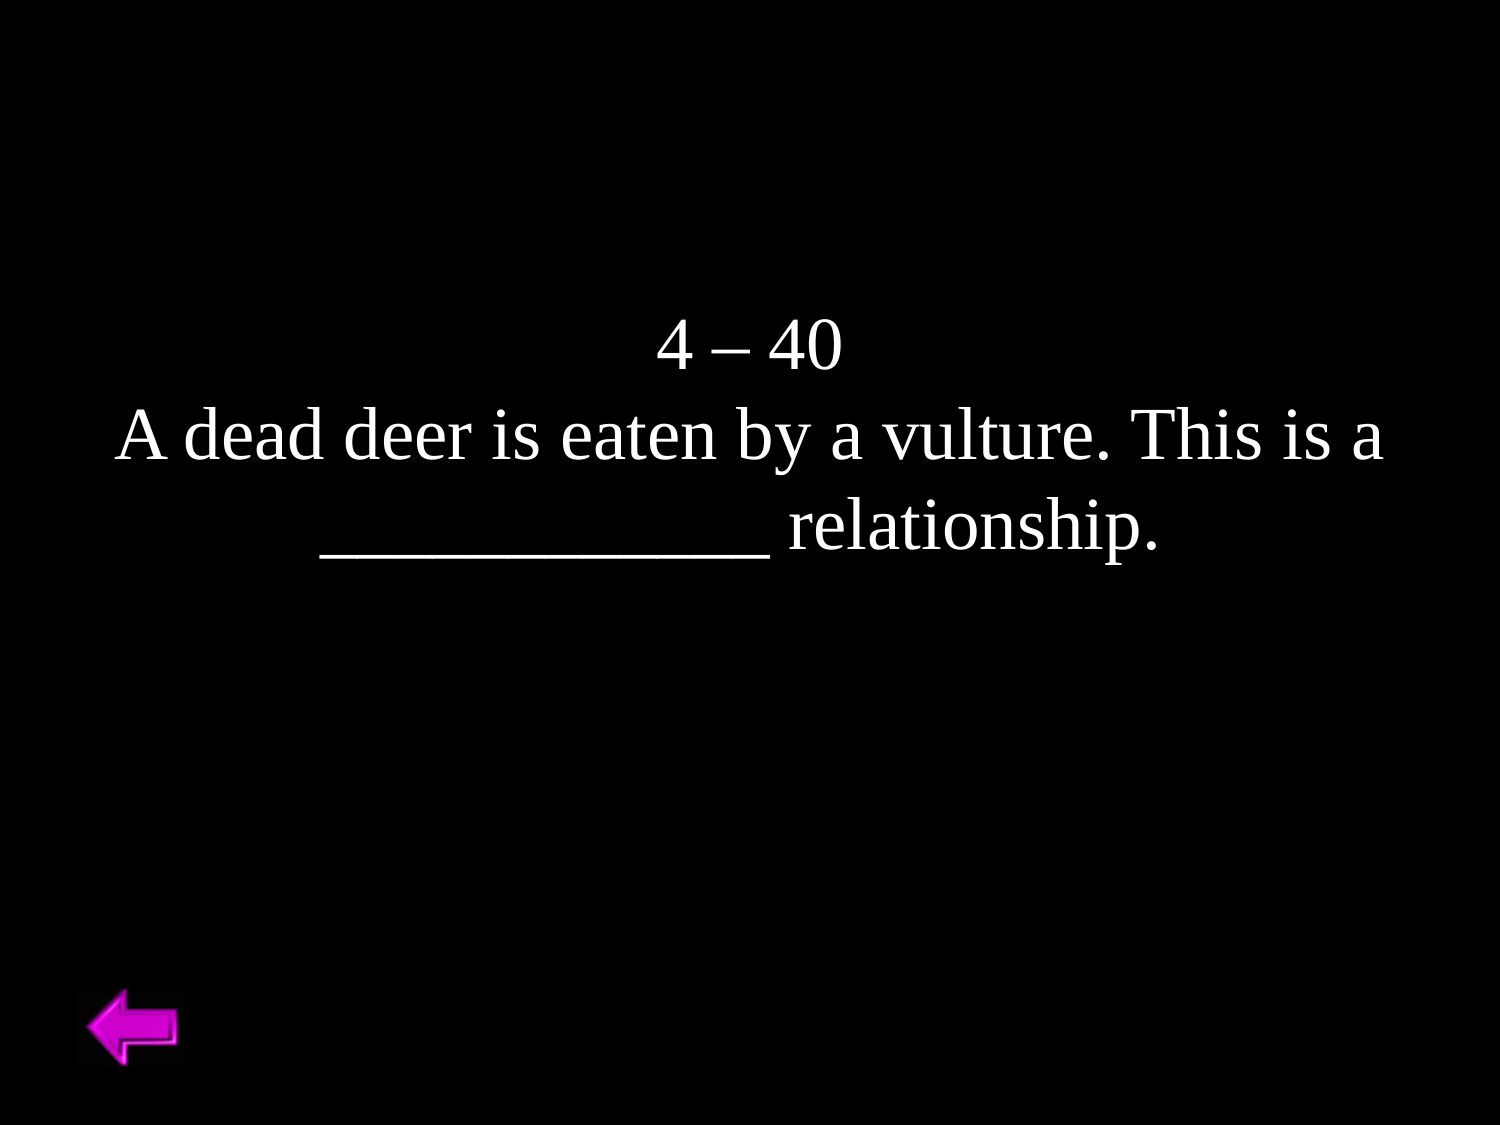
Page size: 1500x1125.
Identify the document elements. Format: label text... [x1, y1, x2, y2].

picture [74, 987, 183, 1066]
text_box 4 – 40 A dead deer is eaten by a vulture. This is a ____________ relationship. [12, 287, 1488, 573]
